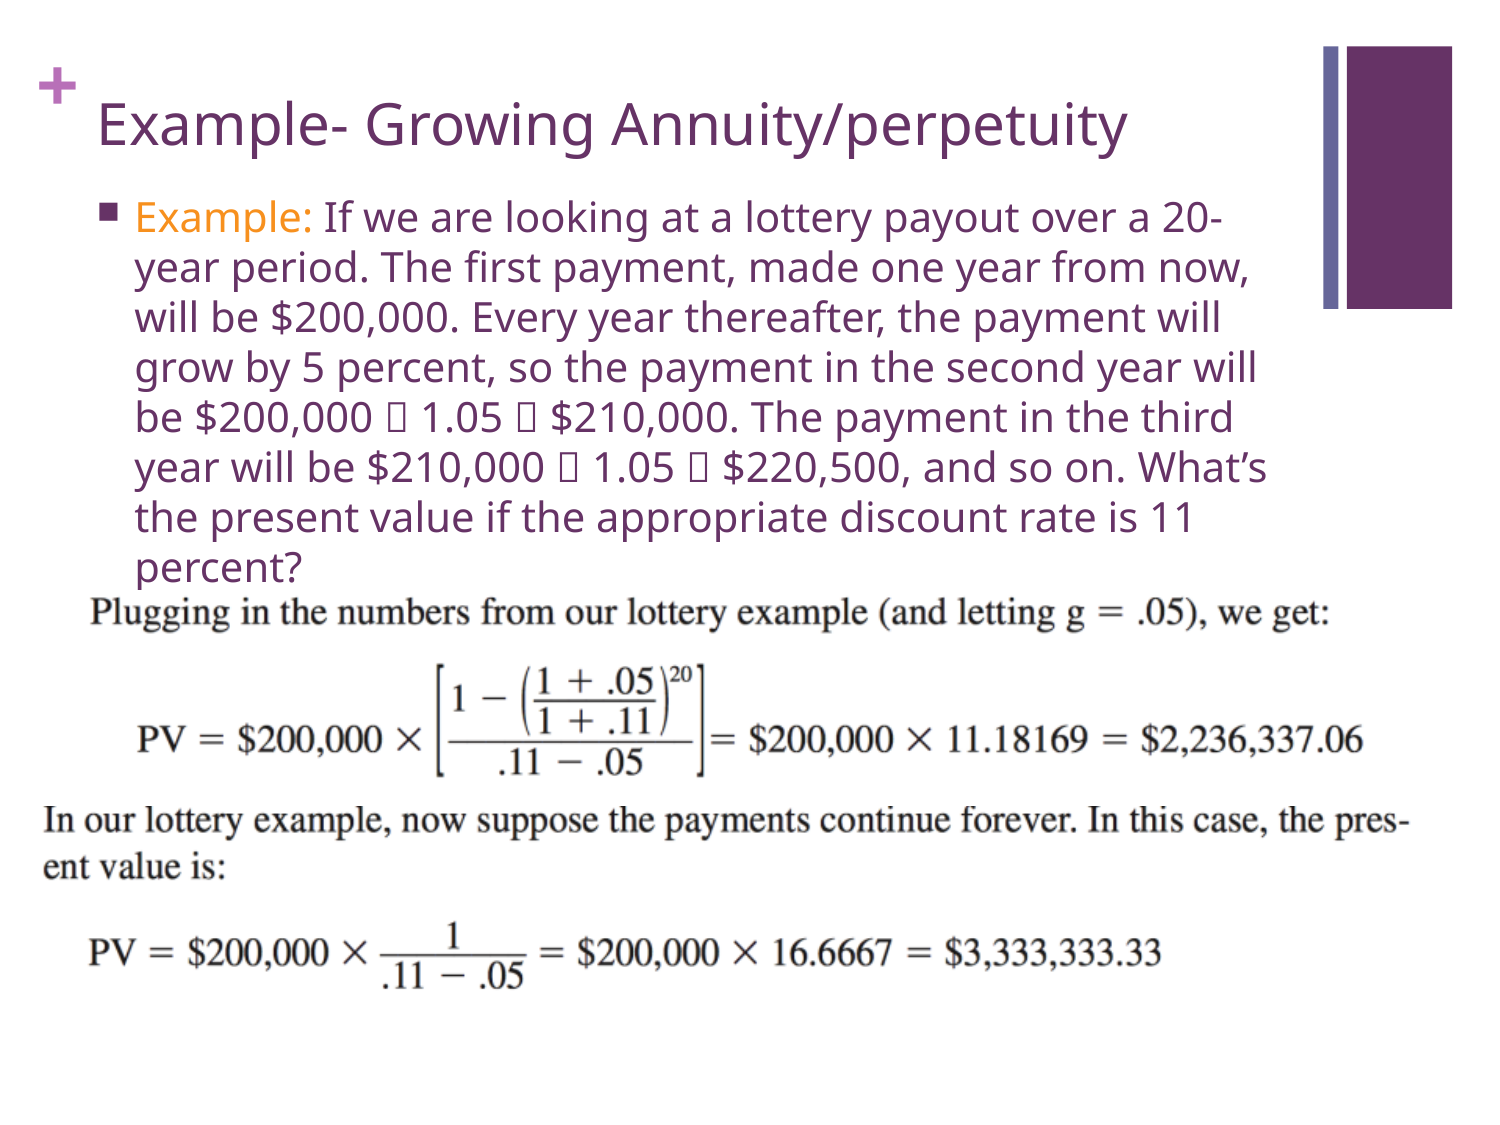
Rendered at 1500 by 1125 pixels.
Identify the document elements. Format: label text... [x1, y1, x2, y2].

list Example: If we are looking at a lottery payout over a 20-year period. The first payment, made one year from now, will be $200,000. Every year thereafter, the payment will grow by 5 percent, so the payment in the second year will be $200,000 􏰀 1.05 􏰁 $210,000. The payment in the third year will be $210,000 􏰀 1.05 􏰁 $220,500, and so on. What’s the present value if the appropriate discount rate is 11 percent? [81, 183, 1322, 587]
title Example- Growing Annuity/perpetuity [81, 79, 1322, 183]
picture [81, 589, 1388, 791]
picture [40, 806, 1434, 997]
